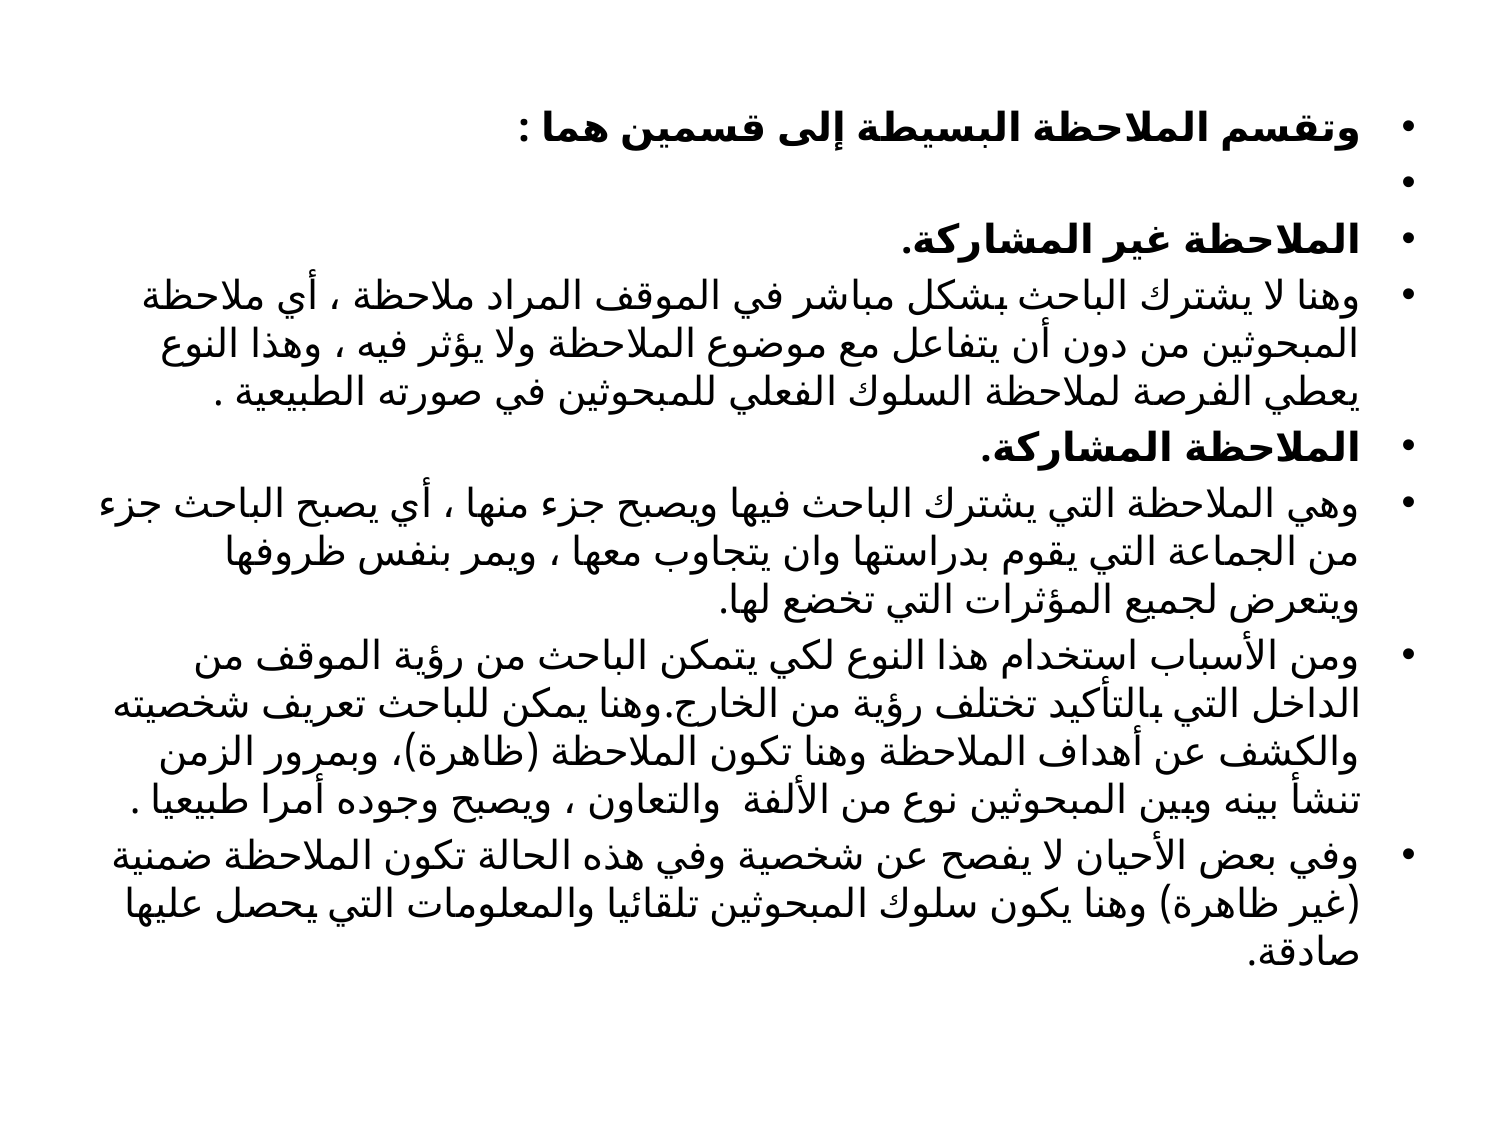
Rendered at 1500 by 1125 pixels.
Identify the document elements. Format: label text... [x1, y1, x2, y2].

list وتقسم الملاحظة البسيطة إلى قسمين هما : الملاحظة غير المشاركة. وهنا لا يشترك الباحث بشكل مباشر في الموقف المراد ملاحظة ، أي ملاحظة المبحوثين من دون أن يتفاعل مع موضوع الملاحظة ولا يؤثر فيه ، وهذا النوع يعطي الفرصة لملاحظة السلوك الفعلي للمبحوثين في صورته الطبيعية . الملاحظة المشاركة. وهي الملاحظة التي يشترك الباحث فيها ويصبح جزء منها ، أي يصبح الباحث جزء من الجماعة التي يقوم بدراستها وان يتجاوب معها ، ويمر بنفس ظروفها ويتعرض لجميع المؤثرات التي تخضع لها. ومن الأسباب استخدام هذا النوع لكي يتمكن الباحث من رؤية الموقف من الداخل التي بالتأكيد تختلف رؤية من الخارج.وهنا يمكن للباحث تعريف شخصيته والكشف عن أهداف الملاحظة وهنا تكون الملاحظة (ظاهرة)، وبمرور الزمن تنشأ بينه وبين المبحوثين نوع من الألفة والتعاون ، ويصبح وجوده أمرا طبيعيا . وفي بعض الأحيان لا يفصح عن شخصية وفي هذه الحالة تكون الملاحظة ضمنية (غير ظاهرة) وهنا يكون سلوك المبحوثين تلقائيا والمعلومات التي يحصل عليها صادقة. [75, 93, 1425, 1005]
